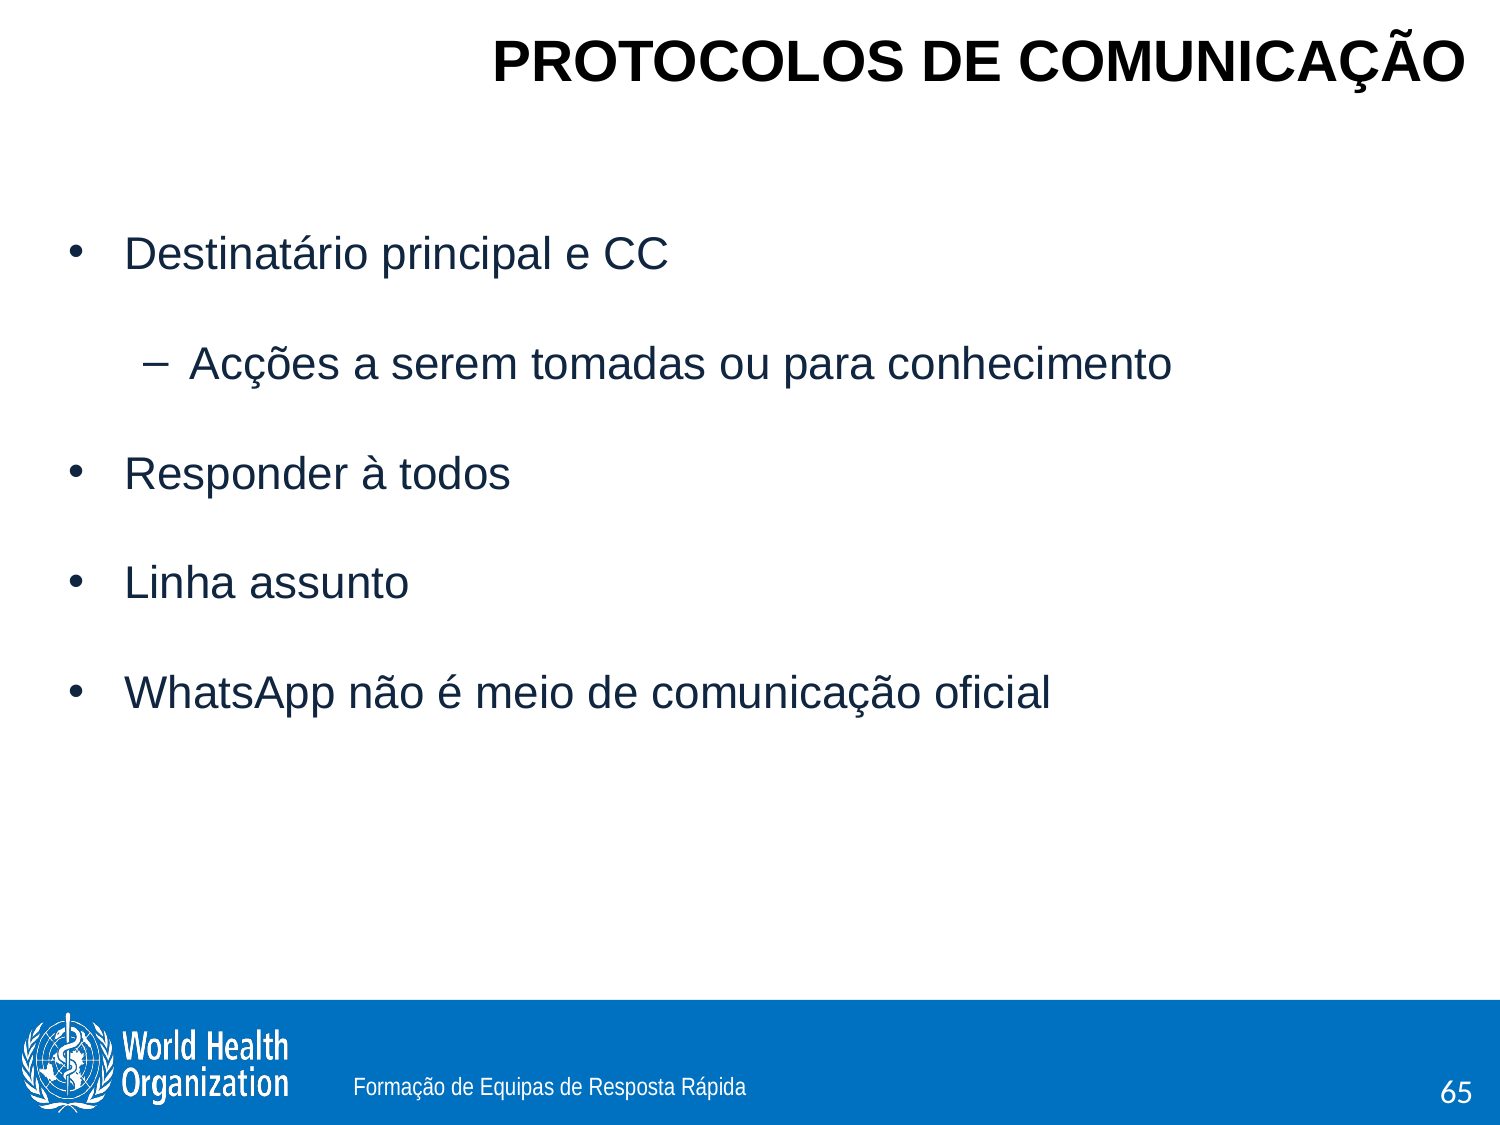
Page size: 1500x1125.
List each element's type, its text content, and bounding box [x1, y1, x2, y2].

text_box PROTOCOLOS DE COMUNICAÇÃO [242, 16, 1483, 101]
list Destinatário principal e CC Acções a serem tomadas ou para conhecimento Responder à todos Linha assunto WhatsApp não é meio de comunicação oficial [53, 160, 1424, 858]
picture [21, 1012, 288, 1113]
